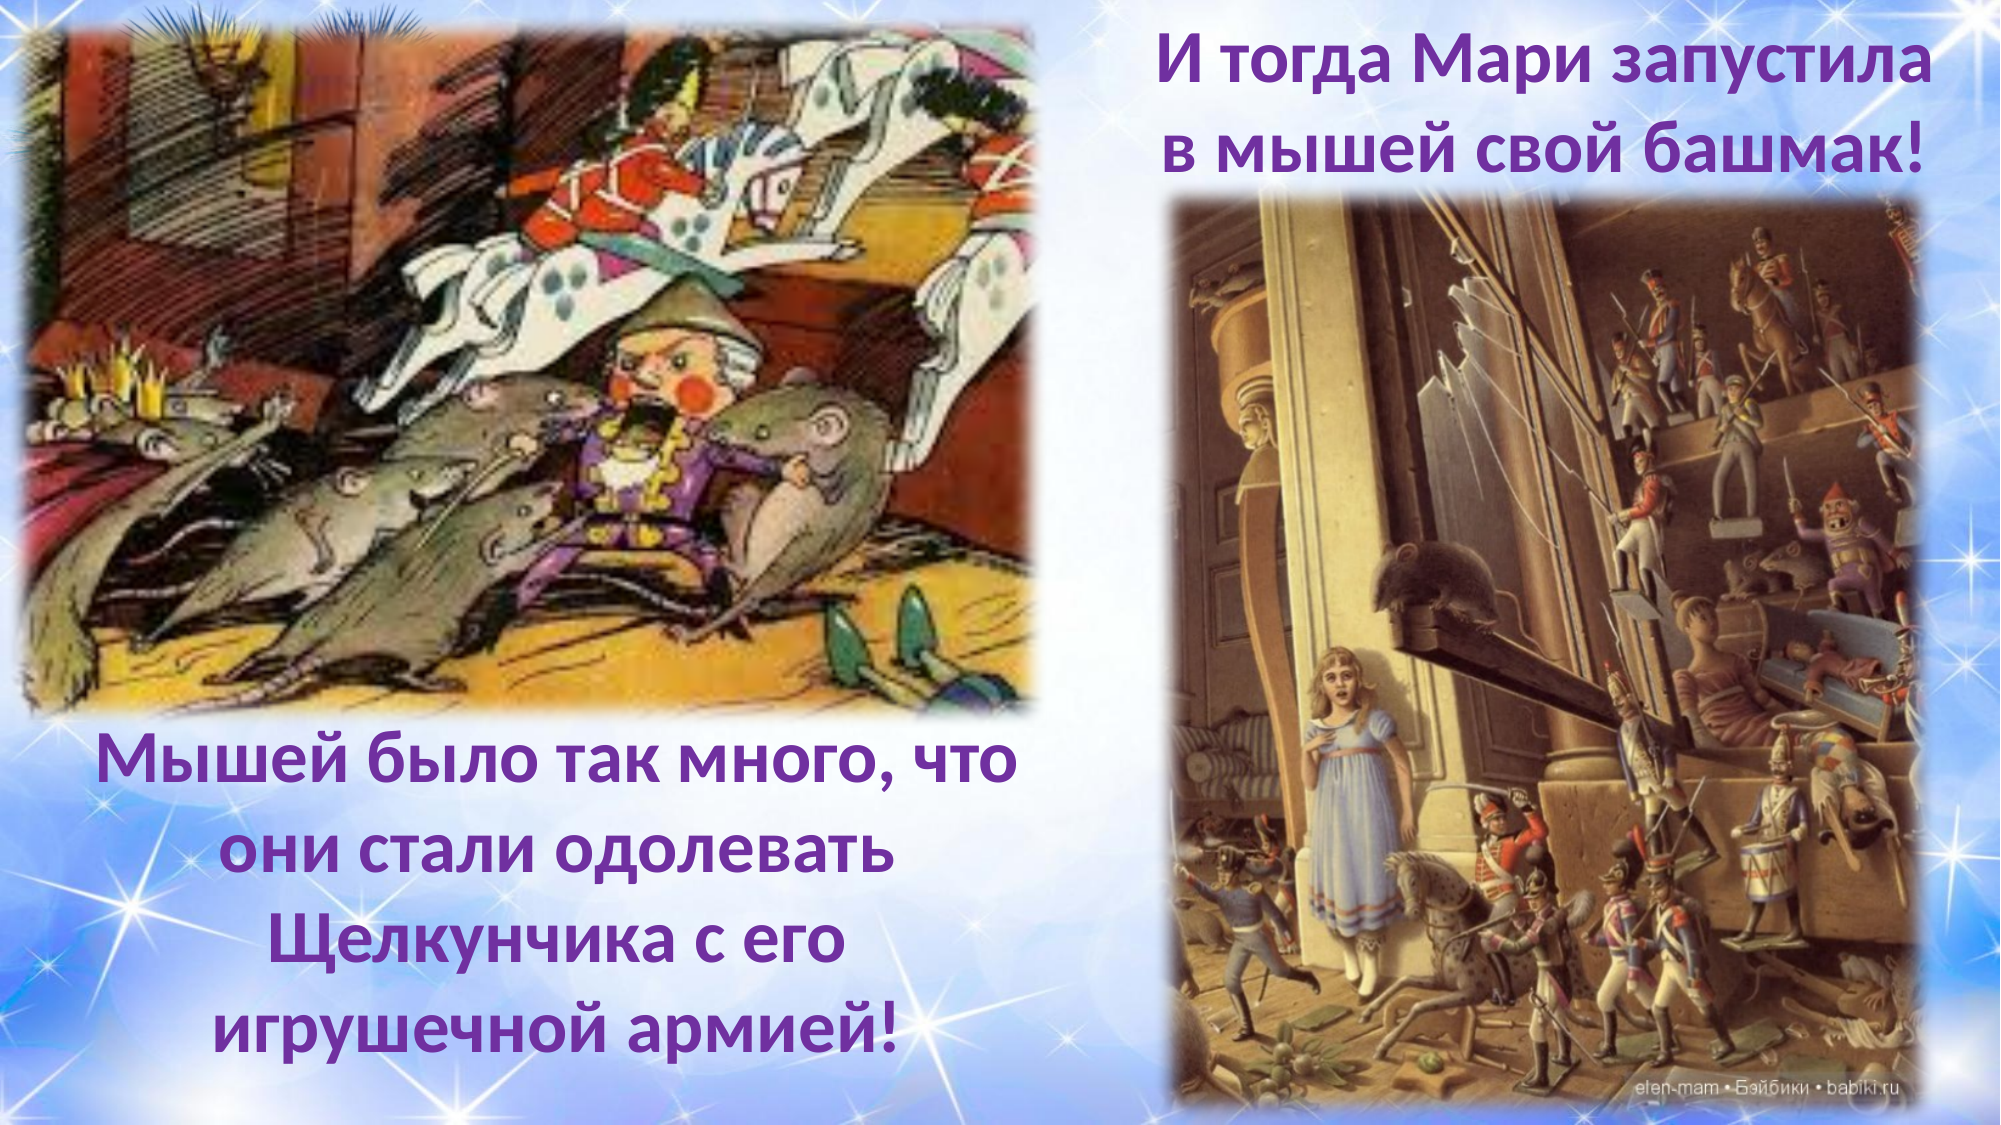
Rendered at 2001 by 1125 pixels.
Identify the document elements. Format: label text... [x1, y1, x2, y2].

text_box Мышей было так много, что они стали одолевать Щелкунчика с его игрушечной армией! [67, 736, 1047, 1075]
text_box И тогда Мари запустила в мышей свой башмак! [1121, 0, 1968, 195]
picture [0, 0, 2000, 1125]
